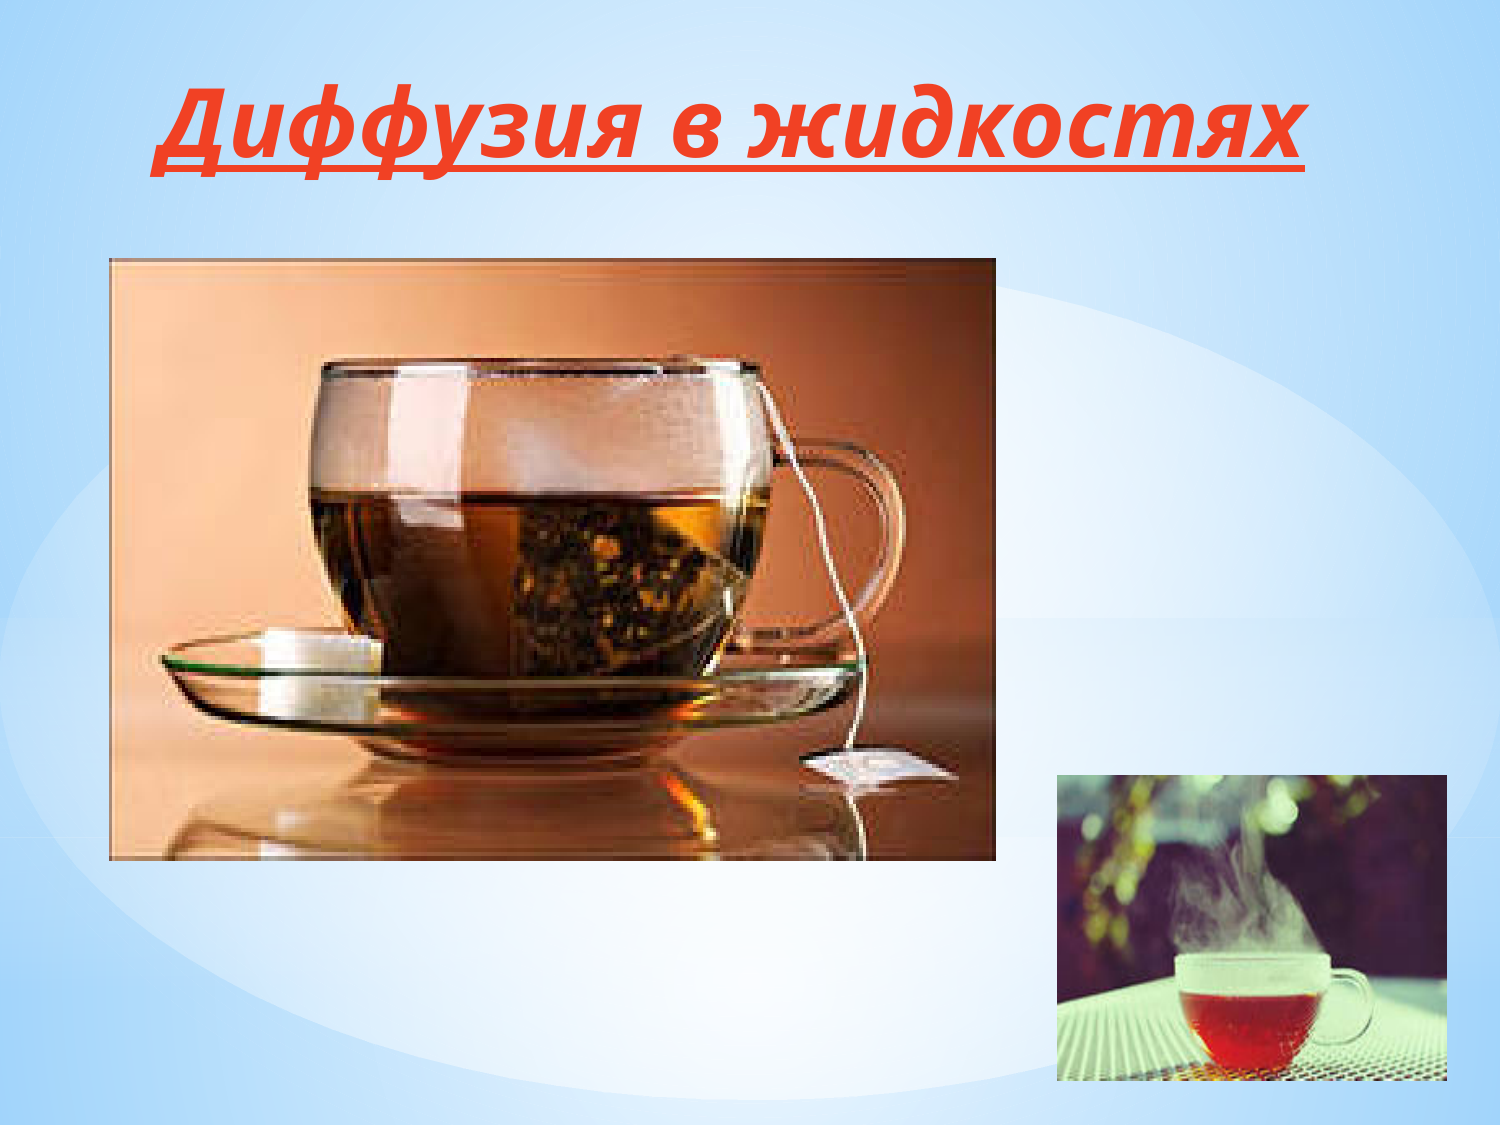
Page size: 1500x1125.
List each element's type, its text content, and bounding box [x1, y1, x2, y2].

picture [109, 258, 996, 861]
title Диффузия в жидкостях [53, 54, 1412, 243]
picture [1056, 774, 1448, 1082]
